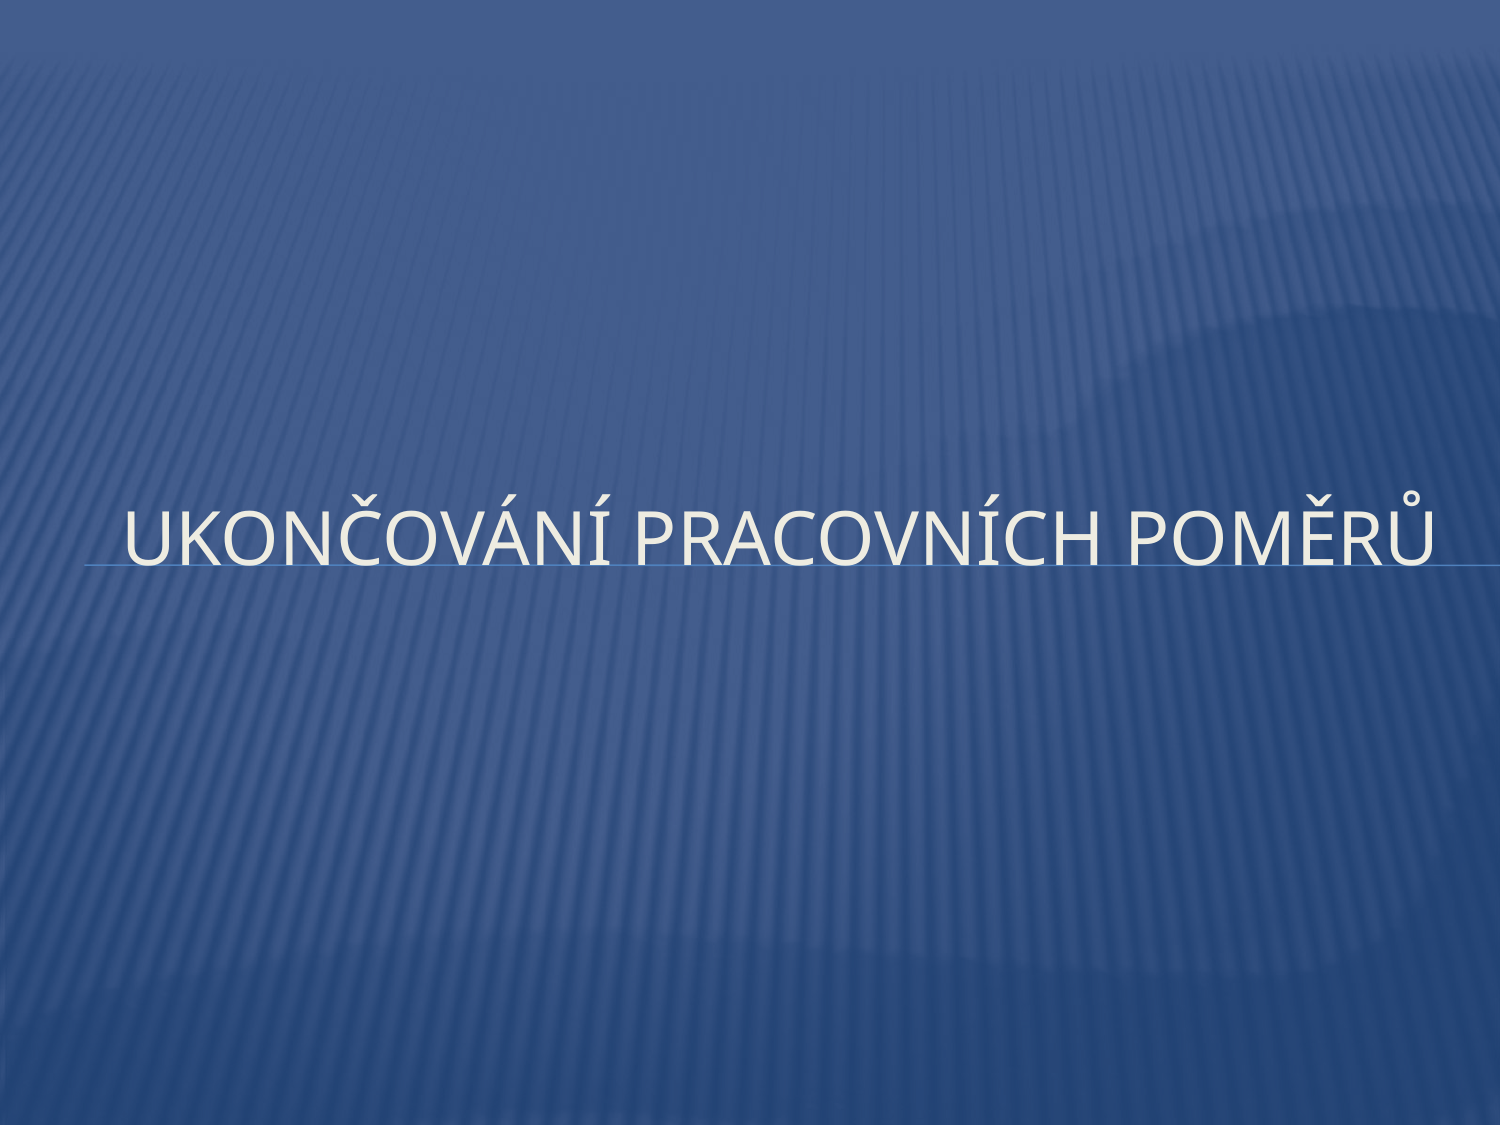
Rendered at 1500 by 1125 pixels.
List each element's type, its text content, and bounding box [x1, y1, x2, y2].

title Ukončování pracovních poměrů [29, 483, 1455, 678]
